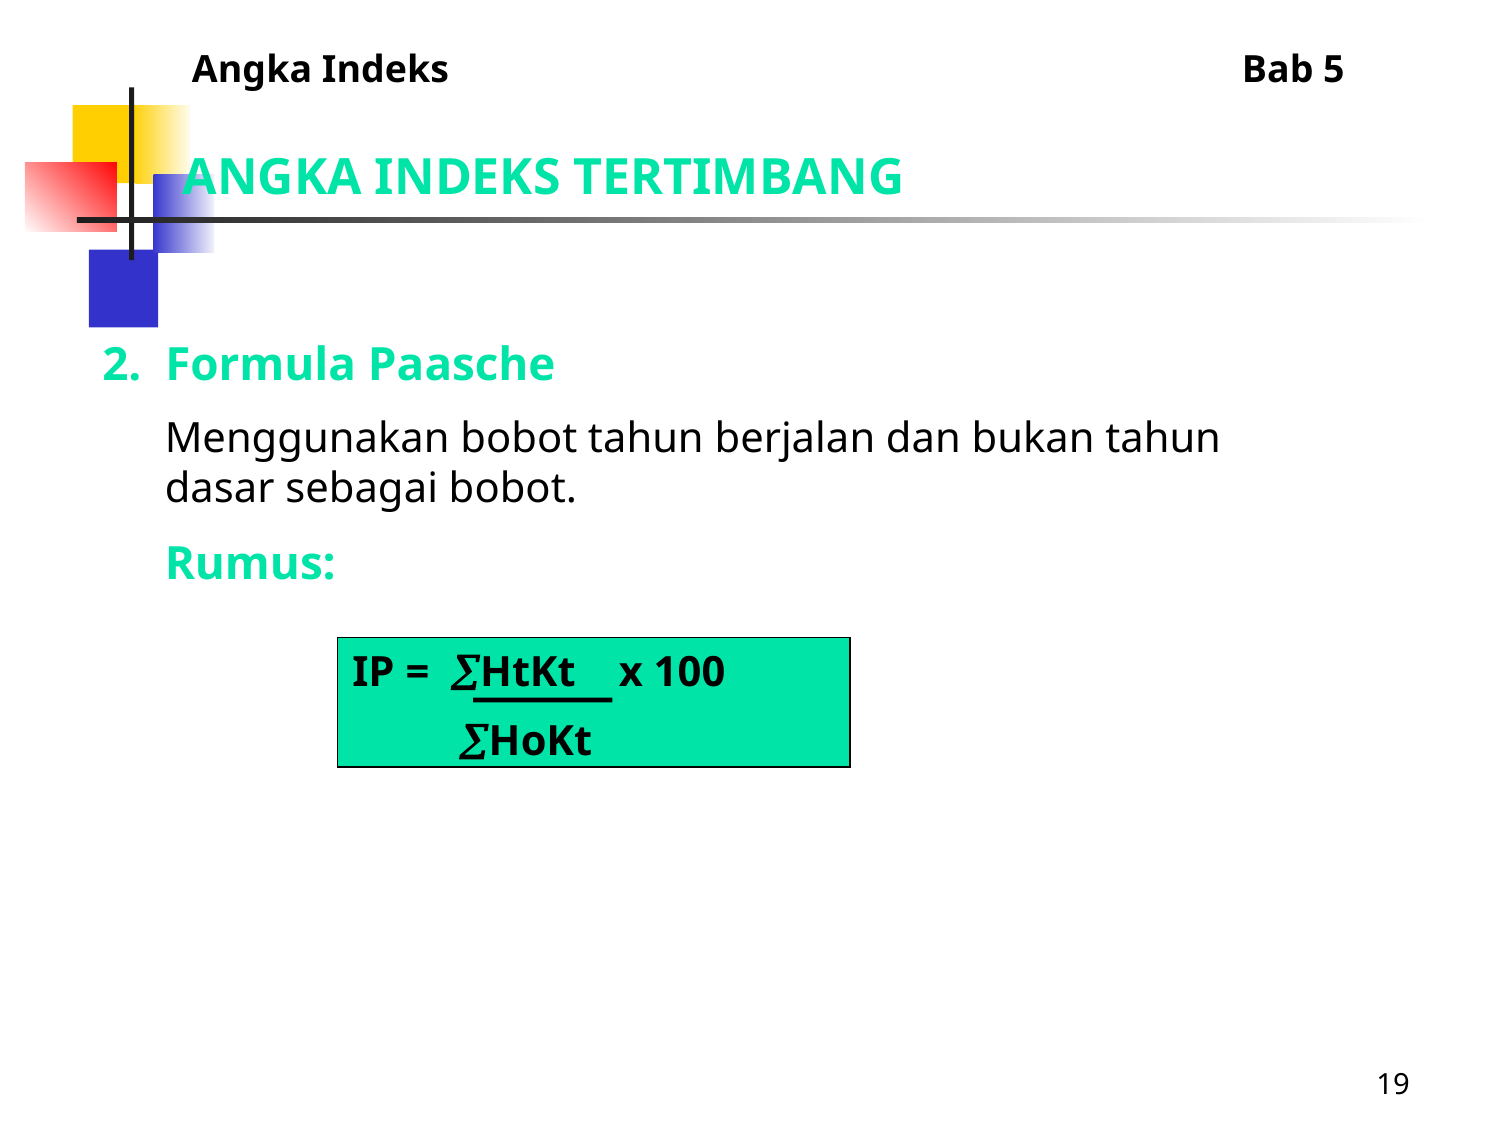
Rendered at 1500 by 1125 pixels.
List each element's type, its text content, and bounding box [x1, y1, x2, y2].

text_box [337, 637, 851, 770]
text_box 2. Formula Paasche Menggunakan bobot tahun berjalan dan bukan tahun dasar sebagai bobot. Rumus: [87, 327, 1313, 596]
text_box ANGKA INDEKS TERTIMBANG [0, 137, 1138, 213]
text_box Angka Indeks Bab 5 [177, 37, 1360, 98]
slide_number 19 [1112, 1037, 1426, 1113]
